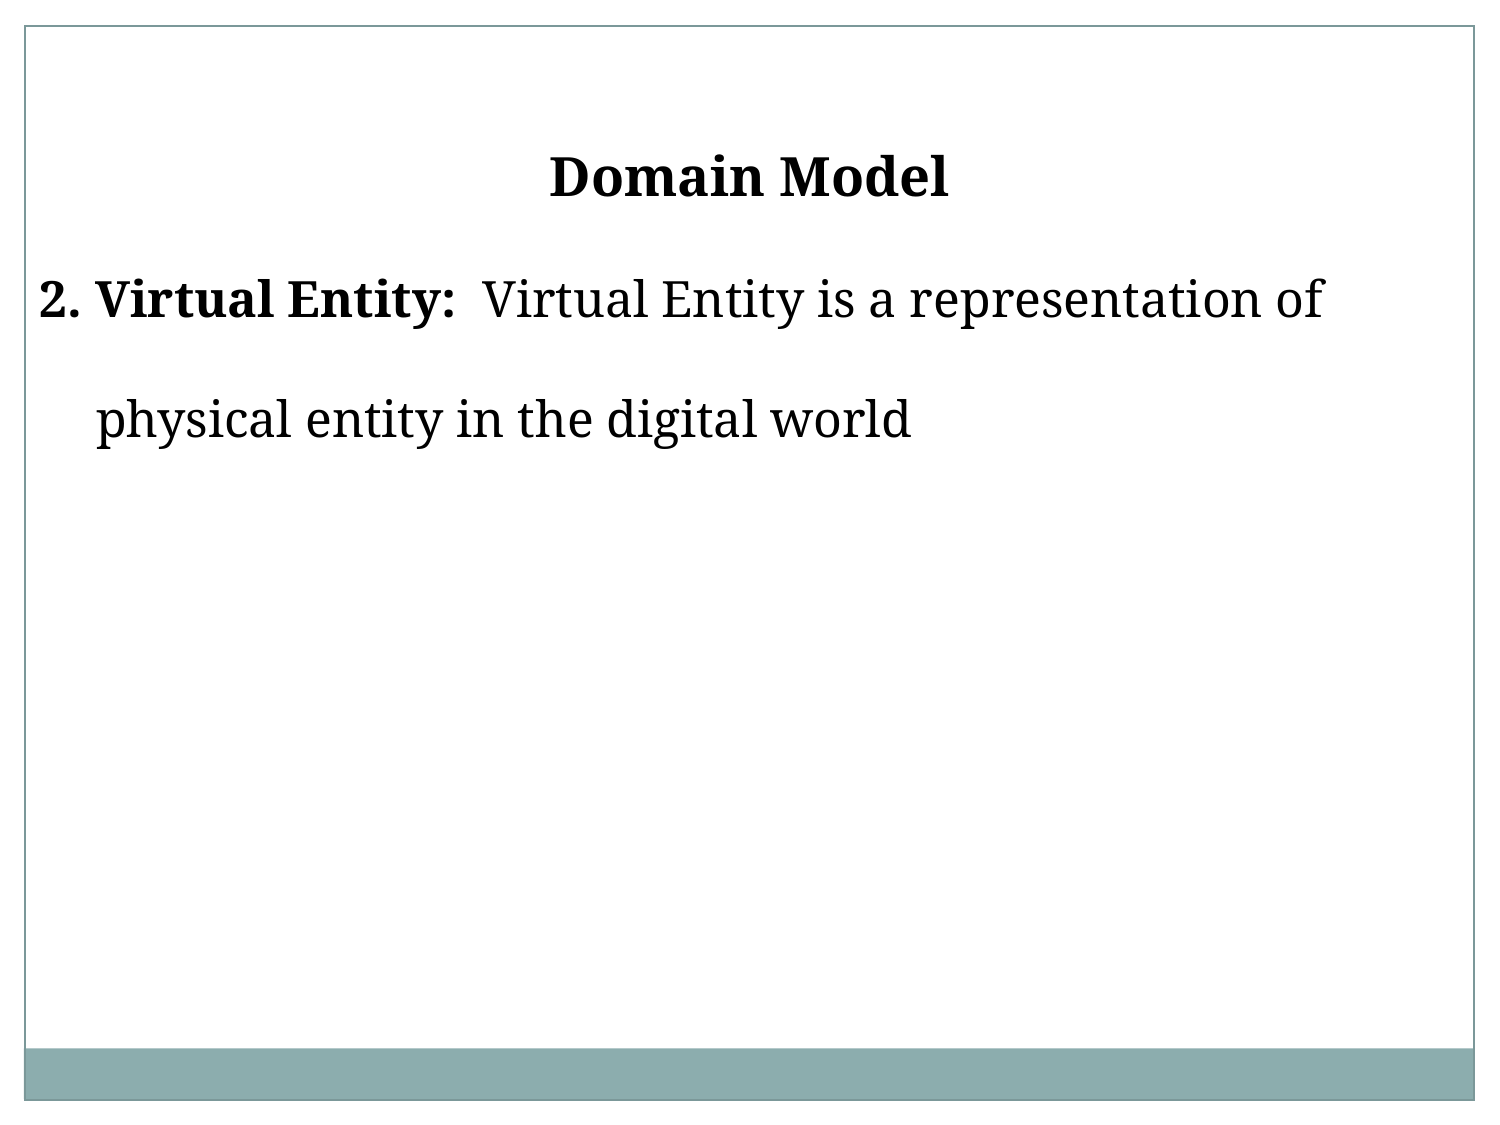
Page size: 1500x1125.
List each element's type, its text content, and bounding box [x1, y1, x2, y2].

text_box [99, 137, 1500, 256]
text_box Domain Model 2. Virtual Entity: Virtual Entity is a representation of physical entity in the digital world [24, 24, 1475, 1125]
